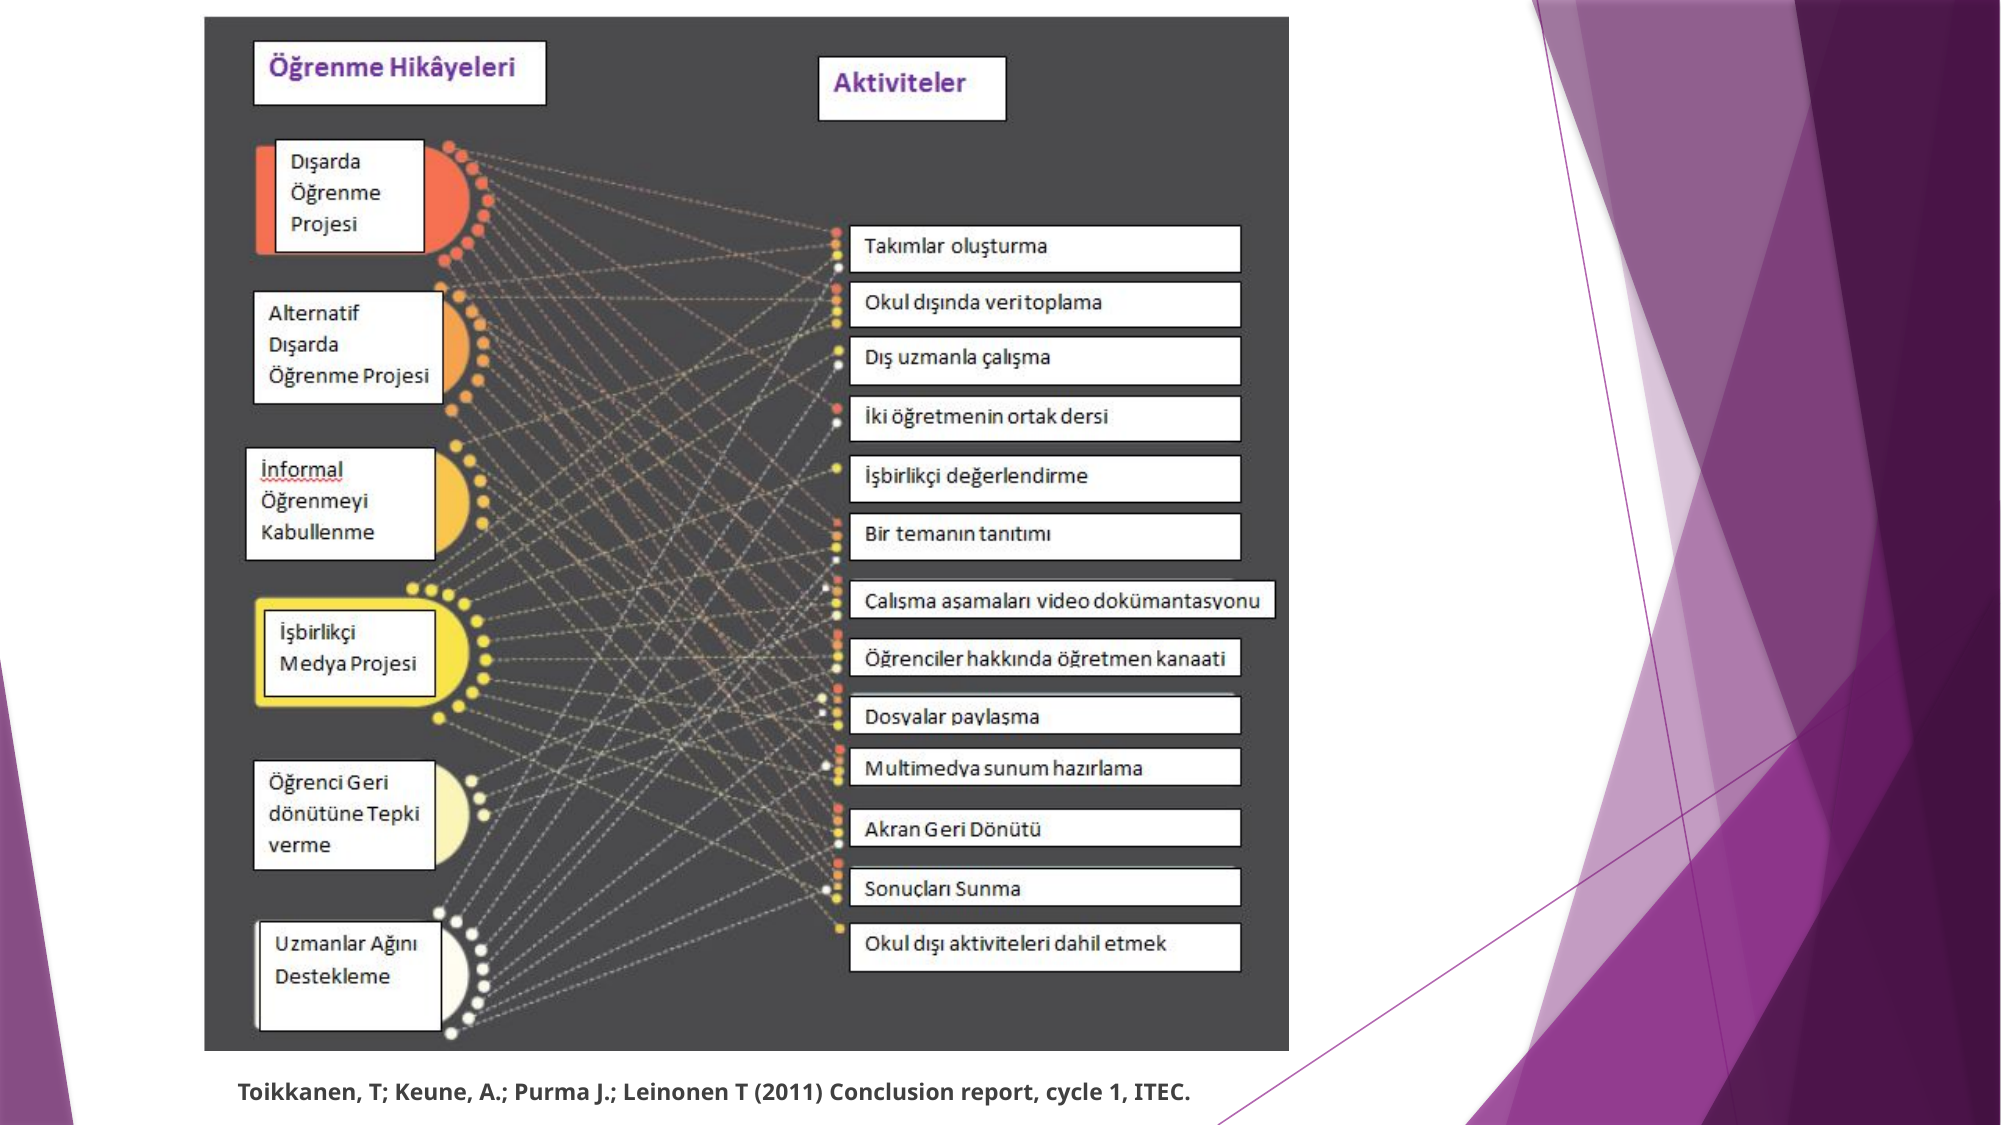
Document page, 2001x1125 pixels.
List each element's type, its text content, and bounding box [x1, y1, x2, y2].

list Toikkanen, T; Keune, A.; Purma J.; Leinonen T (2011) Conclusion report, cycle 1, ITEC. [0, 1069, 1207, 1125]
picture [200, 14, 1289, 1052]
